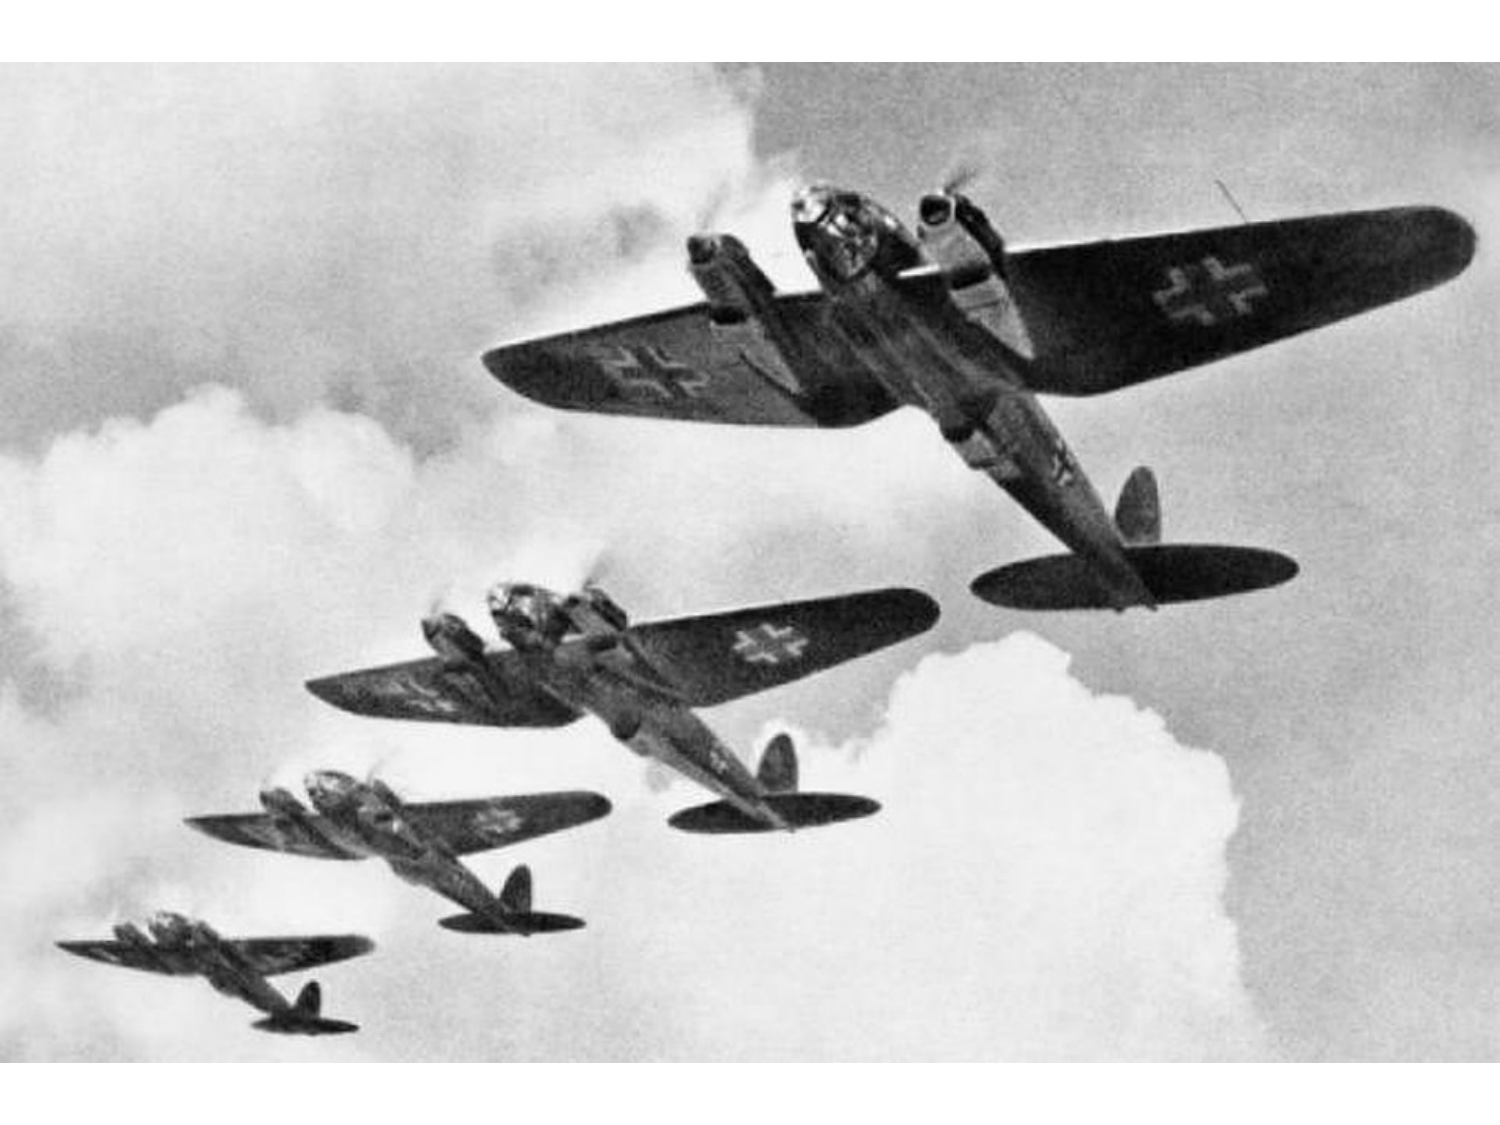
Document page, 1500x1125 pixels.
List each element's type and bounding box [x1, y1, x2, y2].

picture [0, 62, 1500, 1063]
